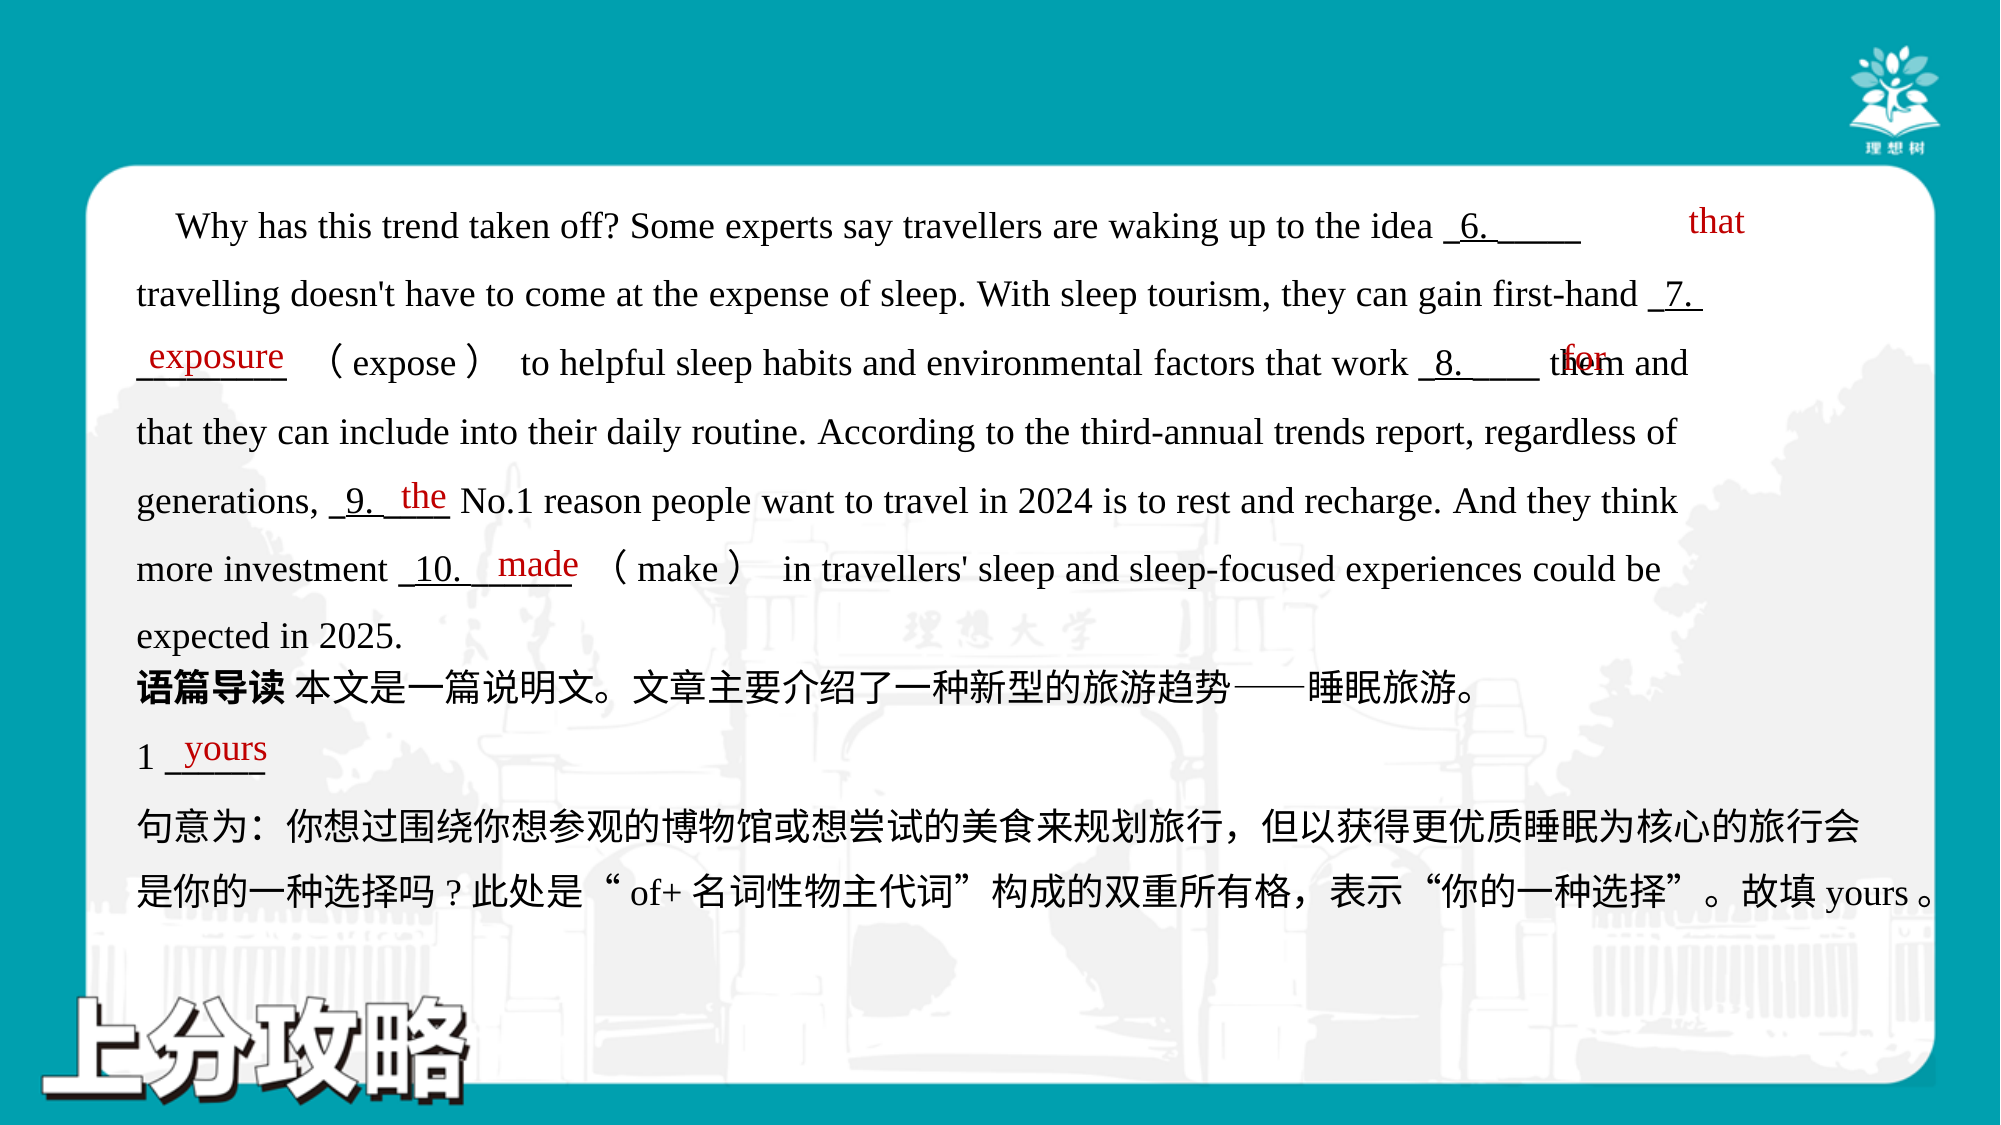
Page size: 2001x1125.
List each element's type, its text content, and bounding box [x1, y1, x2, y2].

text_box 句意为：你想过围绕你想参观的博物馆或想尝试的美食来规划旅行，但以获得更优质睡眠为核心的旅行会 是你的一种选择吗?此处是“of+名词性物主代词”构成的双重所有格，表示“你的一种选择”。故填yours。 [136, 779, 1865, 907]
text_box 语篇导读 本文是一篇说明文。文章主要介绍了一种新型的旅游趋势——睡眠旅游。 [136, 642, 1865, 702]
picture [0, 0, 2000, 1125]
text_box 1 ______ [136, 710, 1865, 770]
text_box yours [170, 701, 282, 761]
text_box for [1548, 309, 1620, 371]
text_box the [387, 446, 461, 509]
text_box Why has this trend taken off? Some experts say travellers are waking up to the idea _6. _____ travelling doesn't have to come at the expense of sleep. With sleep tourism, they can gain first-hand _7. _________ （expose） to helpful sleep habits and environmental factors that work _8. ____ them and that they can include into their daily routine. According to the third-annual trends report, regardless of generations, _9. ____ No.1 reason people want to travel in 2024 is to rest and recharge. And they think more investment _10. ______ （make） in travellers' sleep and sleep-focused experiences could be expected in 2025.#1.1.3 [136, 176, 1865, 642]
text_box made [484, 515, 593, 577]
text_box that [1675, 172, 1759, 234]
text_box exposure [135, 307, 298, 369]
